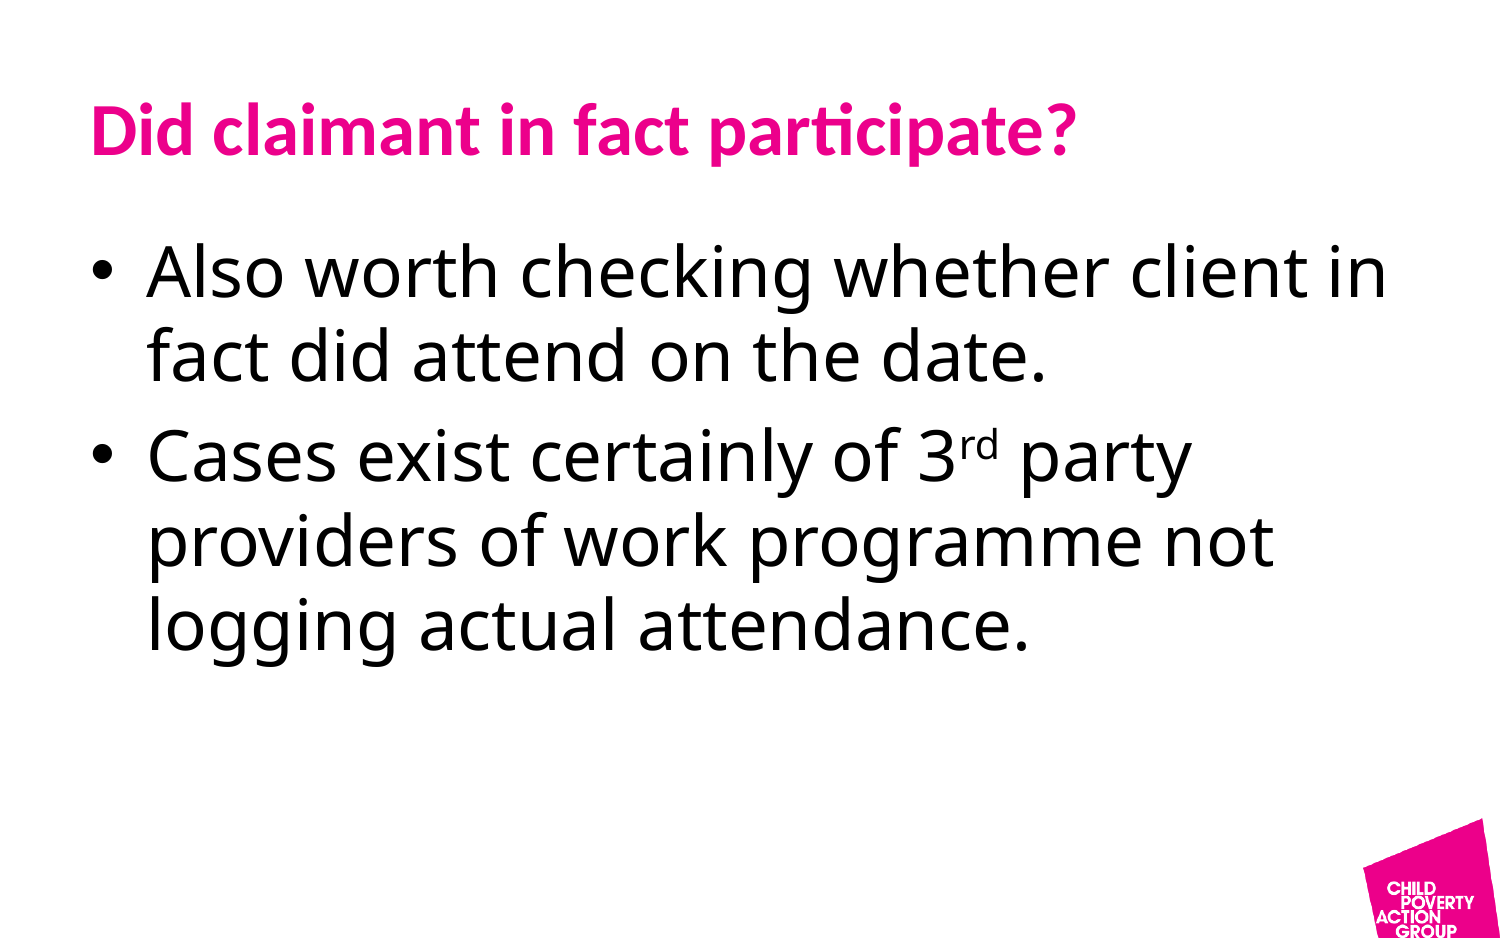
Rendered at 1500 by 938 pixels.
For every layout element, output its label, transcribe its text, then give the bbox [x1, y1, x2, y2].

picture [1363, 818, 1500, 938]
title Did claimant in fact participate? [75, 46, 1425, 203]
list Also worth checking whether client in fact did attend on the date. Cases exist certainly of 3rd party providers of work programme not logging actual attendance. [75, 218, 1425, 838]
